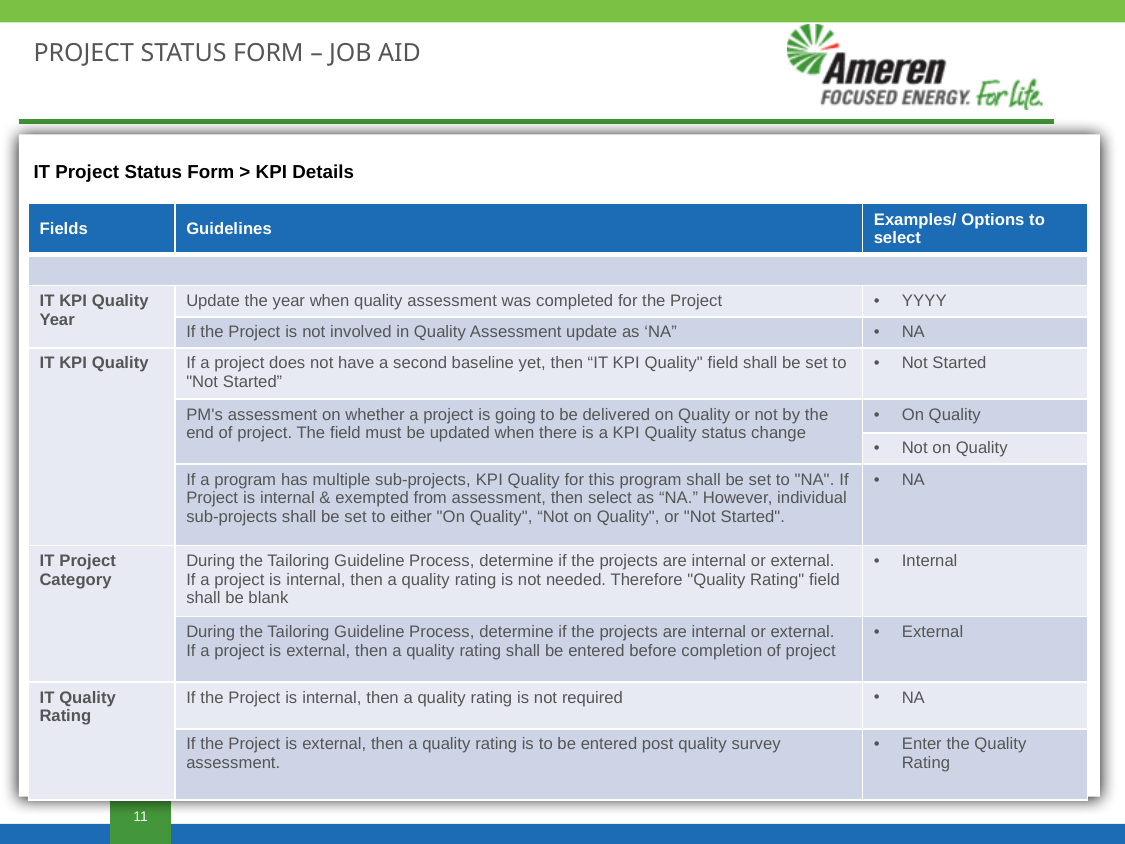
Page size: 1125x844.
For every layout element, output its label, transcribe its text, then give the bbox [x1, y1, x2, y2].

table_cell If the Project is external, then a quality rating is to be entered post quality survey assessment. [176, 730, 862, 799]
title PROJECT STATUS FORM – JOB AID [18, 28, 763, 101]
table_cell [29, 257, 1087, 285]
table_cell PM's assessment on whether a project is going to be delivered on Quality or not by the end of project. The field must be updated when there is a KPI Quality status change [176, 400, 862, 463]
table_cell IT Quality Rating [29, 683, 174, 799]
table_cell NA [863, 683, 1087, 728]
table_cell Not on Quality [863, 434, 1087, 463]
text_box [18, 134, 1100, 797]
table_cell During the Tailoring Guideline Process, determine if the projects are internal or external. If a project is internal, then a quality rating is not needed. Therefore "Quality Rating" field shall be blank [176, 546, 862, 616]
table_cell If a project does not have a second baseline yet, then “IT KPI Quality" field shall be set to "Not Started” [176, 349, 862, 398]
table_cell NA [863, 465, 1087, 545]
table_cell IT KPI Quality [29, 349, 174, 545]
table_cell NA [863, 318, 1087, 347]
table_cell If a program has multiple sub-projects, KPI Quality for this program shall be set to "NA". If Project is internal & exempted from assessment, then select as “NA.” However, individual sub-projects shall be set to either "On Quality", “Not on Quality", or "Not Started". [176, 465, 862, 545]
table_cell If the Project is internal, then a quality rating is not required [176, 683, 862, 728]
text_box IT Project Status Form > KPI Details [18, 152, 653, 190]
table_header Examples/ Options to select [863, 204, 1087, 252]
table_cell If the Project is not involved in Quality Assessment update as ‘NA” [176, 318, 862, 347]
table_cell Not Started [863, 349, 1087, 398]
table_cell IT Project Category [29, 546, 174, 681]
table_cell IT KPI Quality Year [29, 286, 174, 347]
table_cell During the Tailoring Guideline Process, determine if the projects are internal or external. If a project is external, then a quality rating shall be entered before completion of project [176, 617, 862, 681]
slide_number 11 [112, 814, 169, 844]
table_cell Enter the Quality Rating [863, 730, 1087, 799]
table_cell YYYY [863, 286, 1087, 316]
table_header Fields [29, 204, 174, 252]
table_cell External [863, 617, 1087, 681]
picture [787, 24, 1050, 110]
table_cell On Quality [863, 400, 1087, 432]
table_cell Update the year when quality assessment was completed for the Project [176, 286, 862, 316]
table_cell Internal [863, 546, 1087, 616]
table_header Guidelines [176, 204, 862, 252]
